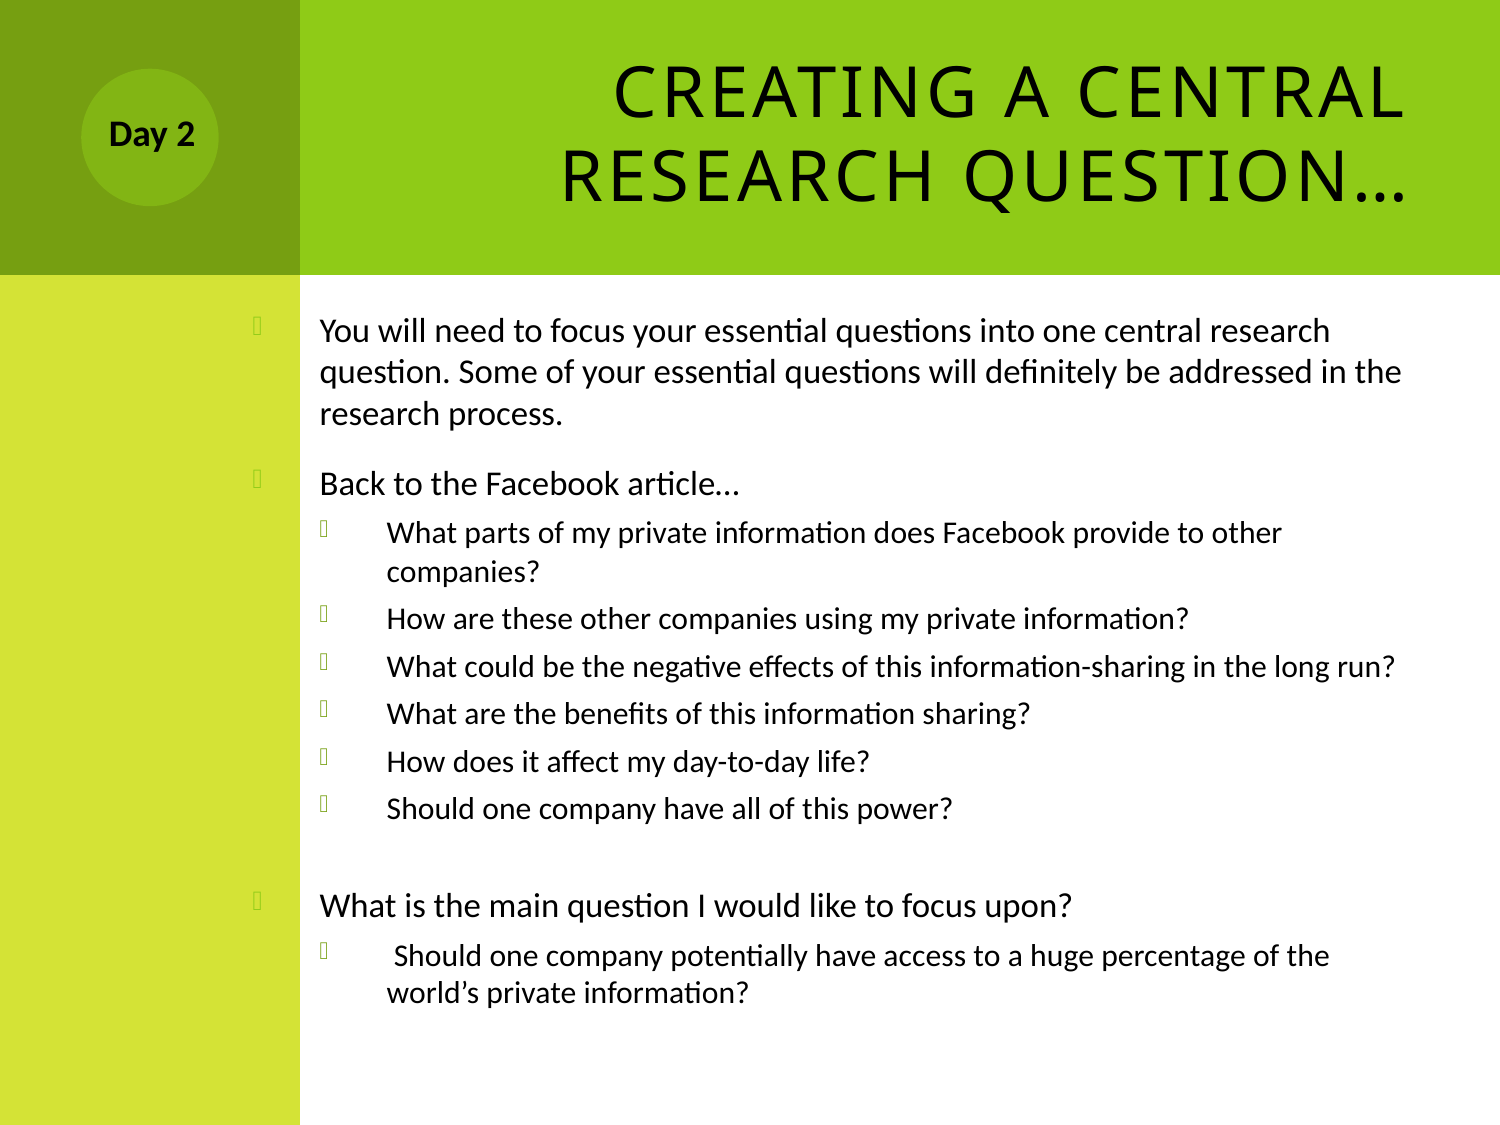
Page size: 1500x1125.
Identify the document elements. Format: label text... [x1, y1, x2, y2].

list You will need to focus your essential questions into one central research question. Some of your essential questions will definitely be addressed in the research process. Back to the Facebook article… What parts of my private information does Facebook provide to other companies? How are these other companies using my private information? What could be the negative effects of this information-sharing in the long run? What are the benefits of this information sharing? How does it affect my day-to-day life? Should one company have all of this power? What is the main question I would like to focus upon? Should one company potentially have access to a huge percentage of the world’s private information? [237, 299, 1425, 1038]
title Creating a central research question… [399, 37, 1425, 225]
text_box Day 2 [24, 101, 263, 162]
